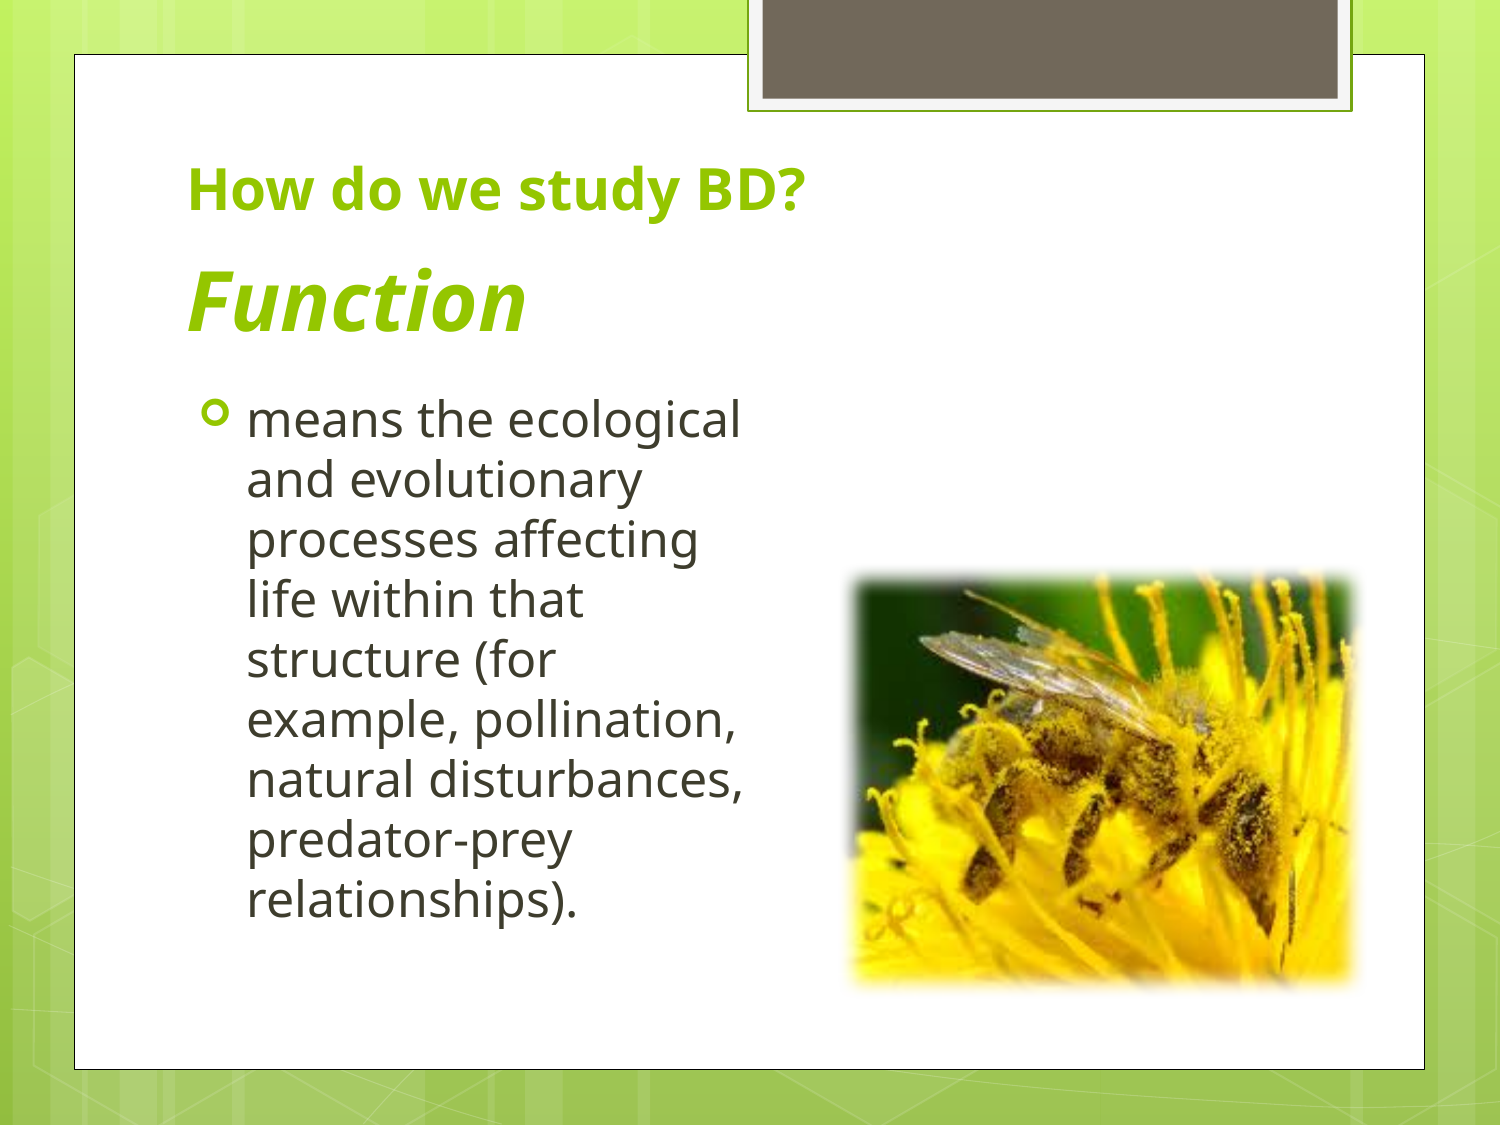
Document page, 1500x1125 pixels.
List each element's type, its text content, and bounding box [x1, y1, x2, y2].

picture [837, 562, 1368, 1001]
list means the ecological and evolutionary processes affecting life within that structure (for example, pollination, natural disturbances, predator-prey relationships). [171, 379, 763, 953]
text_box How do we study BD? [171, 42, 1324, 230]
title Function [171, 230, 1324, 357]
